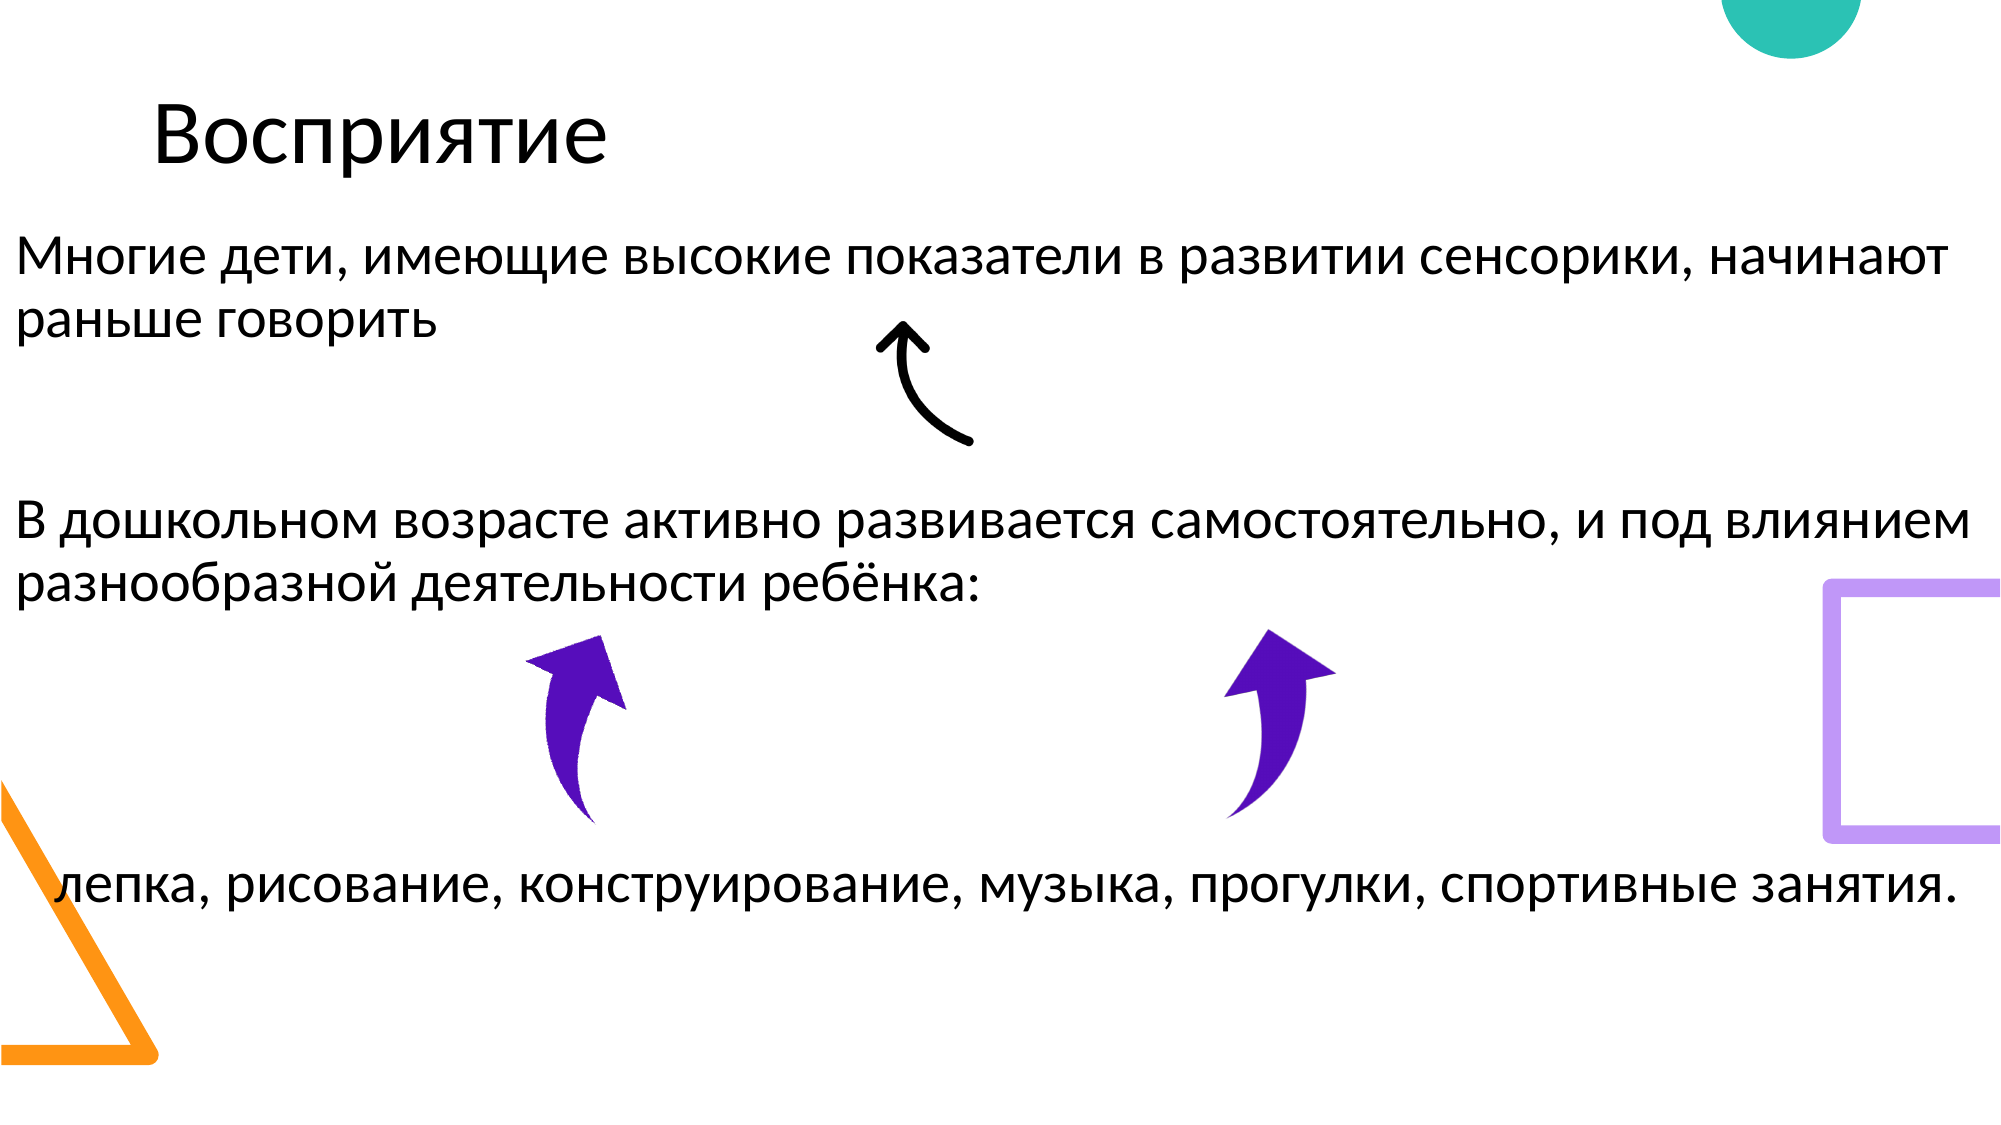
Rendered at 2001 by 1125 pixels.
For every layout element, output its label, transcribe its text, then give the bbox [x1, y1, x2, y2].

picture [420, 575, 720, 873]
list Многие дети, имеющие высокие показатели в развитии сенсорики, начинают раньше говорить В дошкольном возрасте активно развивается самостоятельно, и под влиянием разнообразной деятельности ребёнка: лепка, рисование, конструирование, музыка, прогулки, спортивные занятия. [0, 216, 2000, 1125]
picture [1141, 590, 1411, 860]
picture [849, 308, 1001, 460]
title Восприятие [137, 50, 1798, 216]
